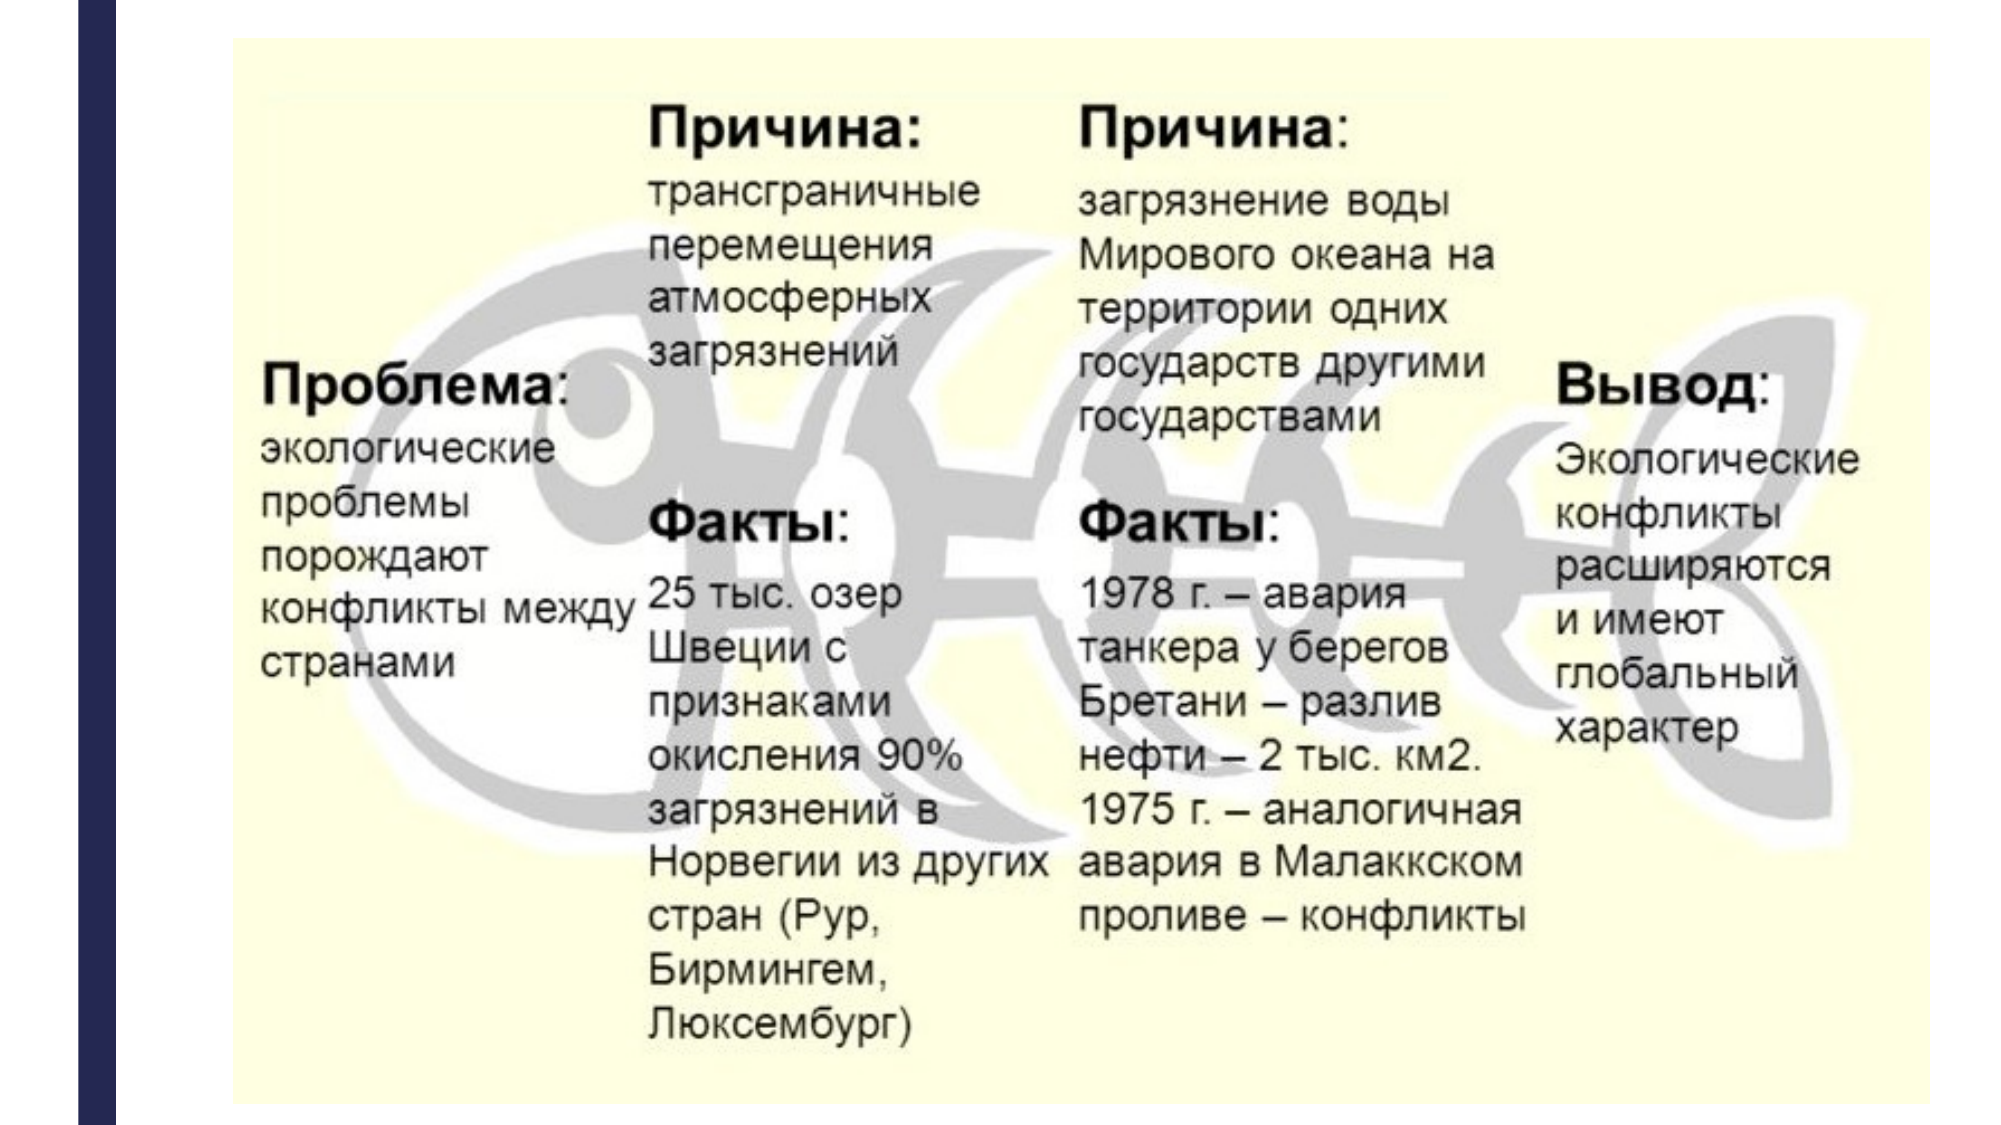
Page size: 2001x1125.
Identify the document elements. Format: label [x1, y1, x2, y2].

picture [233, 38, 1930, 1104]
